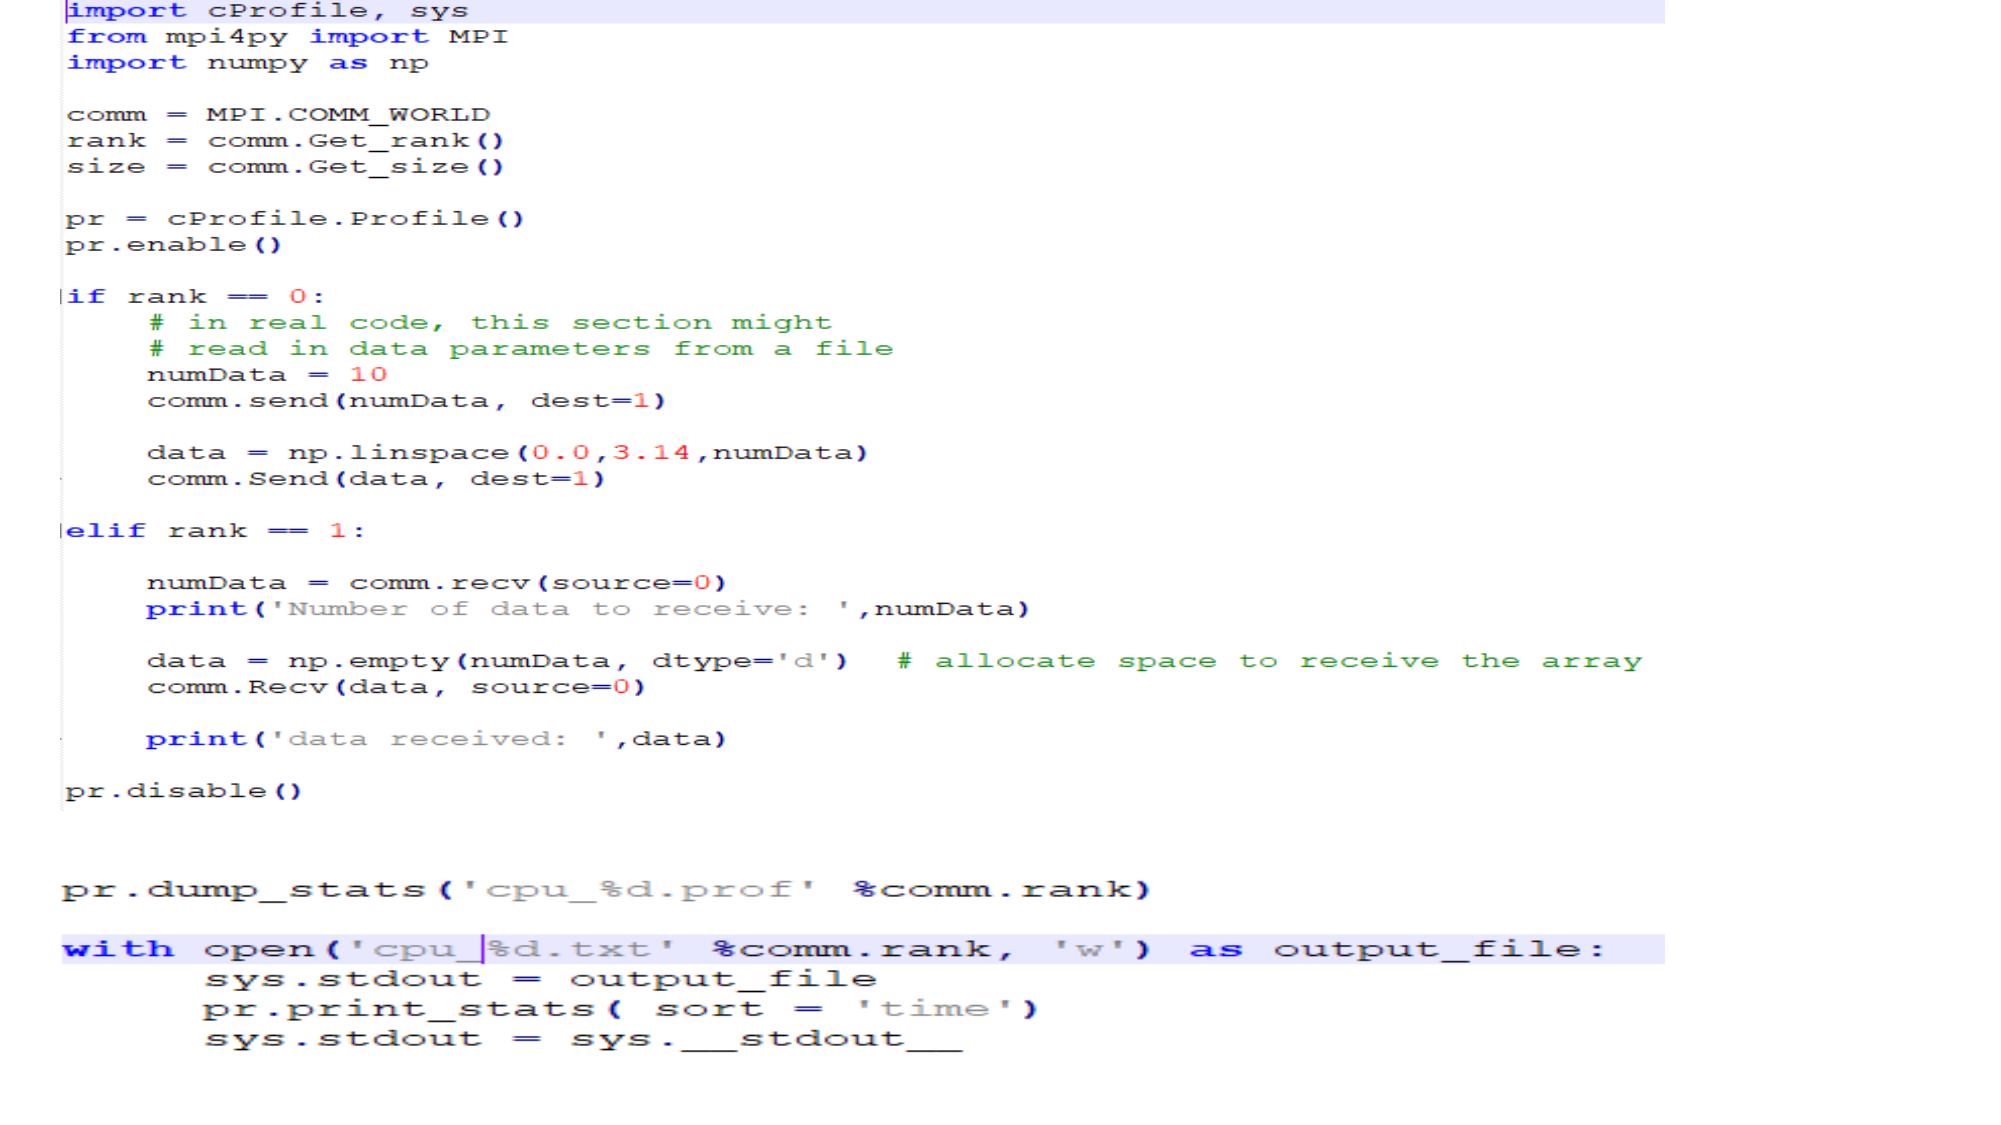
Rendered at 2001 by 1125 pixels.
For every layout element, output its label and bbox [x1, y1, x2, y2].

list [60, 0, 1665, 811]
picture [60, 842, 1665, 1083]
